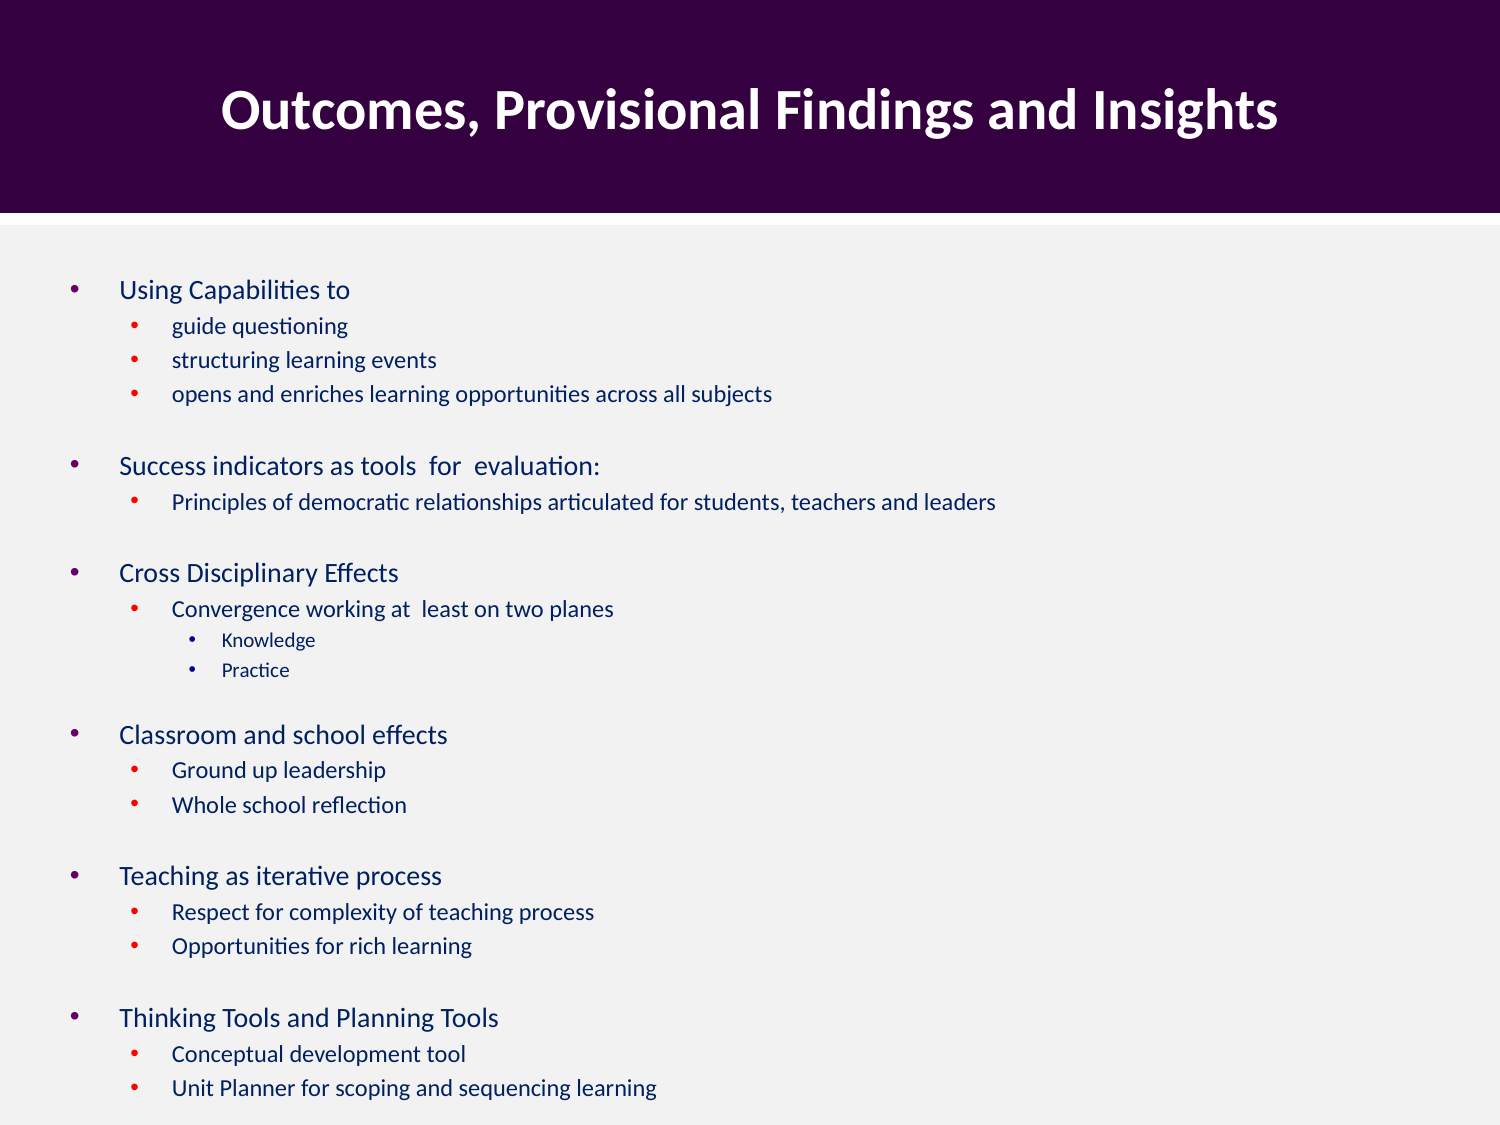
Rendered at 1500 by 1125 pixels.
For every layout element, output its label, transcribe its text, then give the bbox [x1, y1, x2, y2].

list Using Capabilities to guide questioning structuring learning events opens and enriches learning opportunities across all subjects Success indicators as tools for evaluation: Principles of democratic relationships articulated for students, teachers and leaders Cross Disciplinary Effects Convergence working at least on two planes Knowledge Practice Classroom and school effects Ground up leadership Whole school reflection Teaching as iterative process Respect for complexity of teaching process Opportunities for rich learning Thinking Tools and Planning Tools Conceptual development tool Unit Planner for scoping and sequencing learning [0, 224, 1500, 1125]
title Outcomes, Provisional Findings and Insights [0, 0, 1500, 213]
